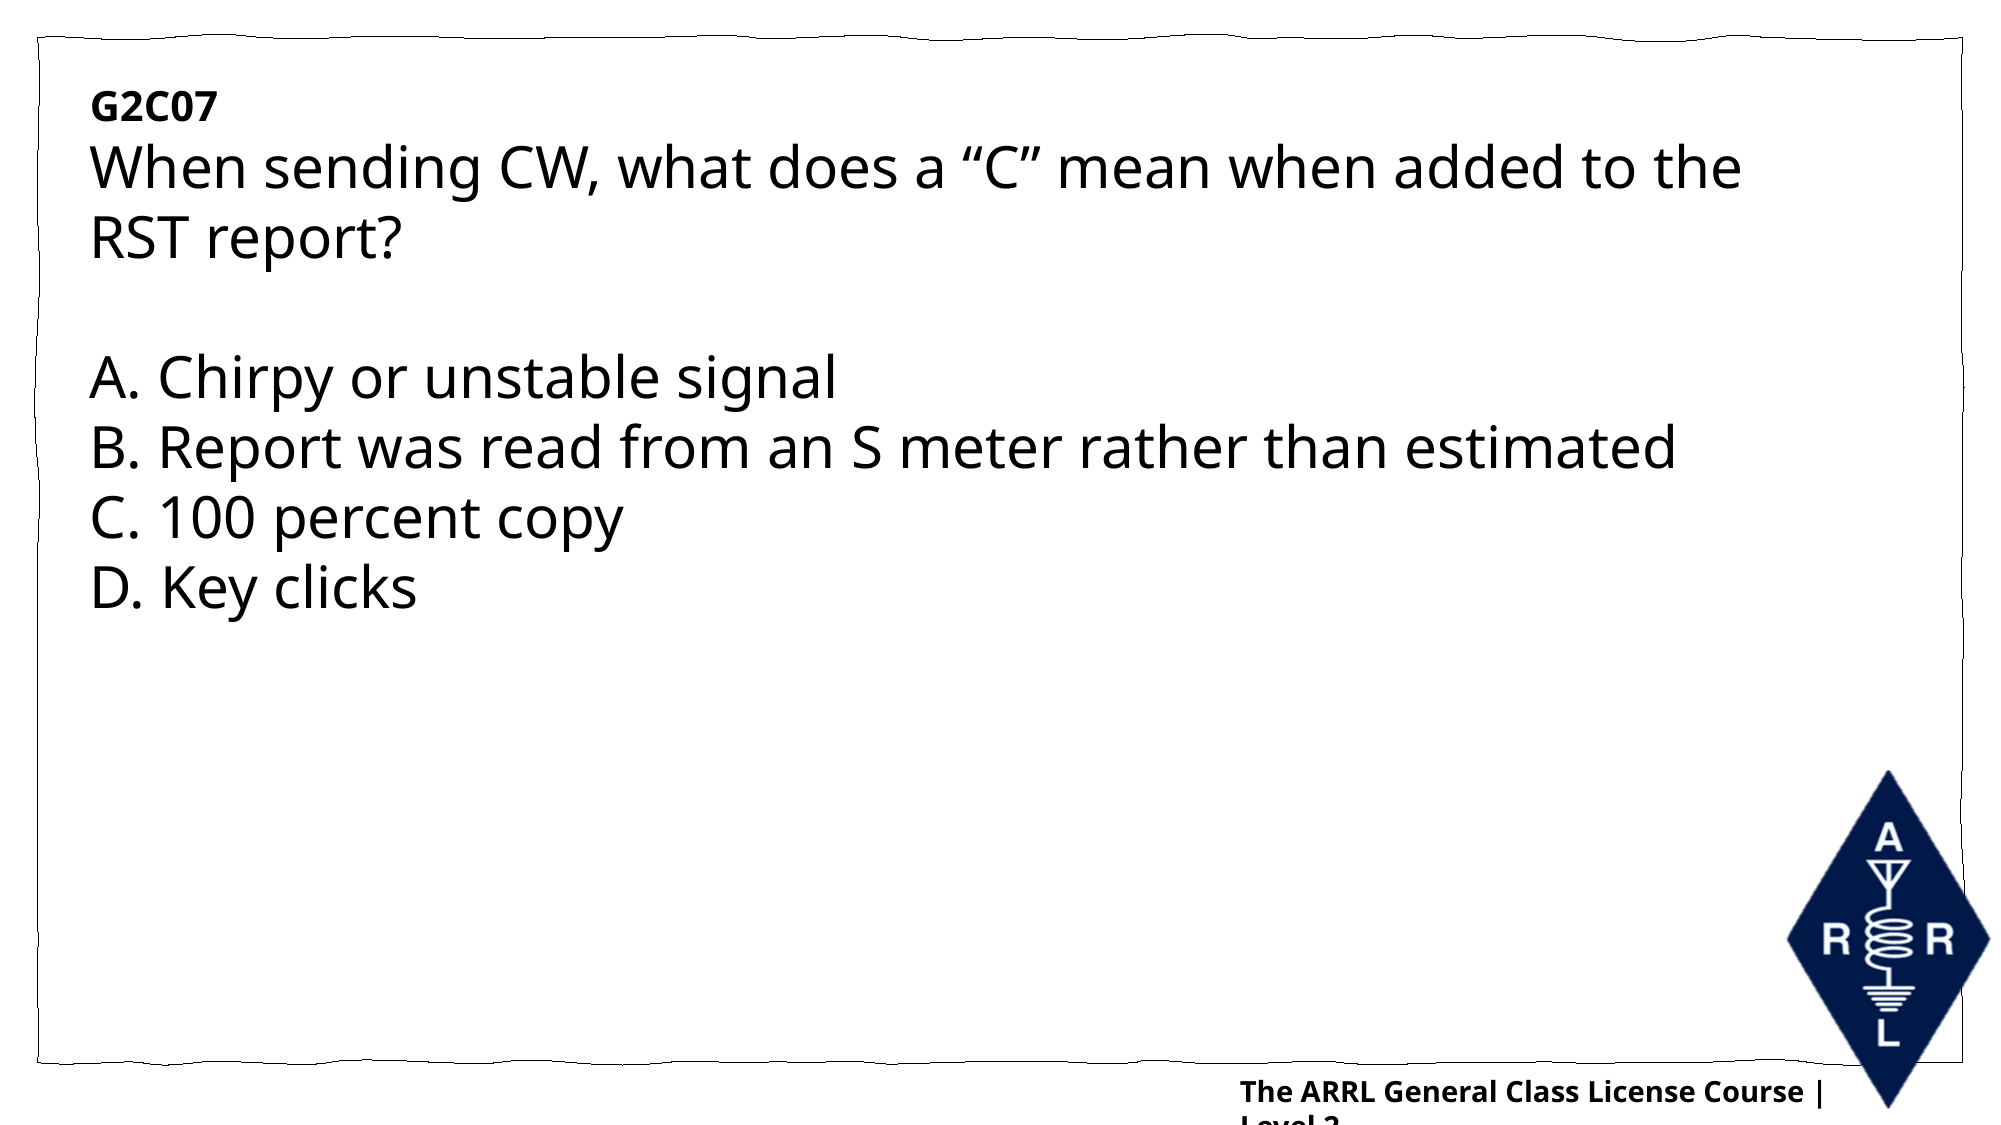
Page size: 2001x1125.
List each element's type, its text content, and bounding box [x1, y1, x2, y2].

picture [1773, 752, 1999, 1125]
text_box G2C07 When sending CW, what does a “C” mean when added to the RST report? A. Chirpy or unstable signal B. Report was read from an S meter rather than estimated C. 100 percent copy D. Key clicks [75, 72, 1850, 628]
